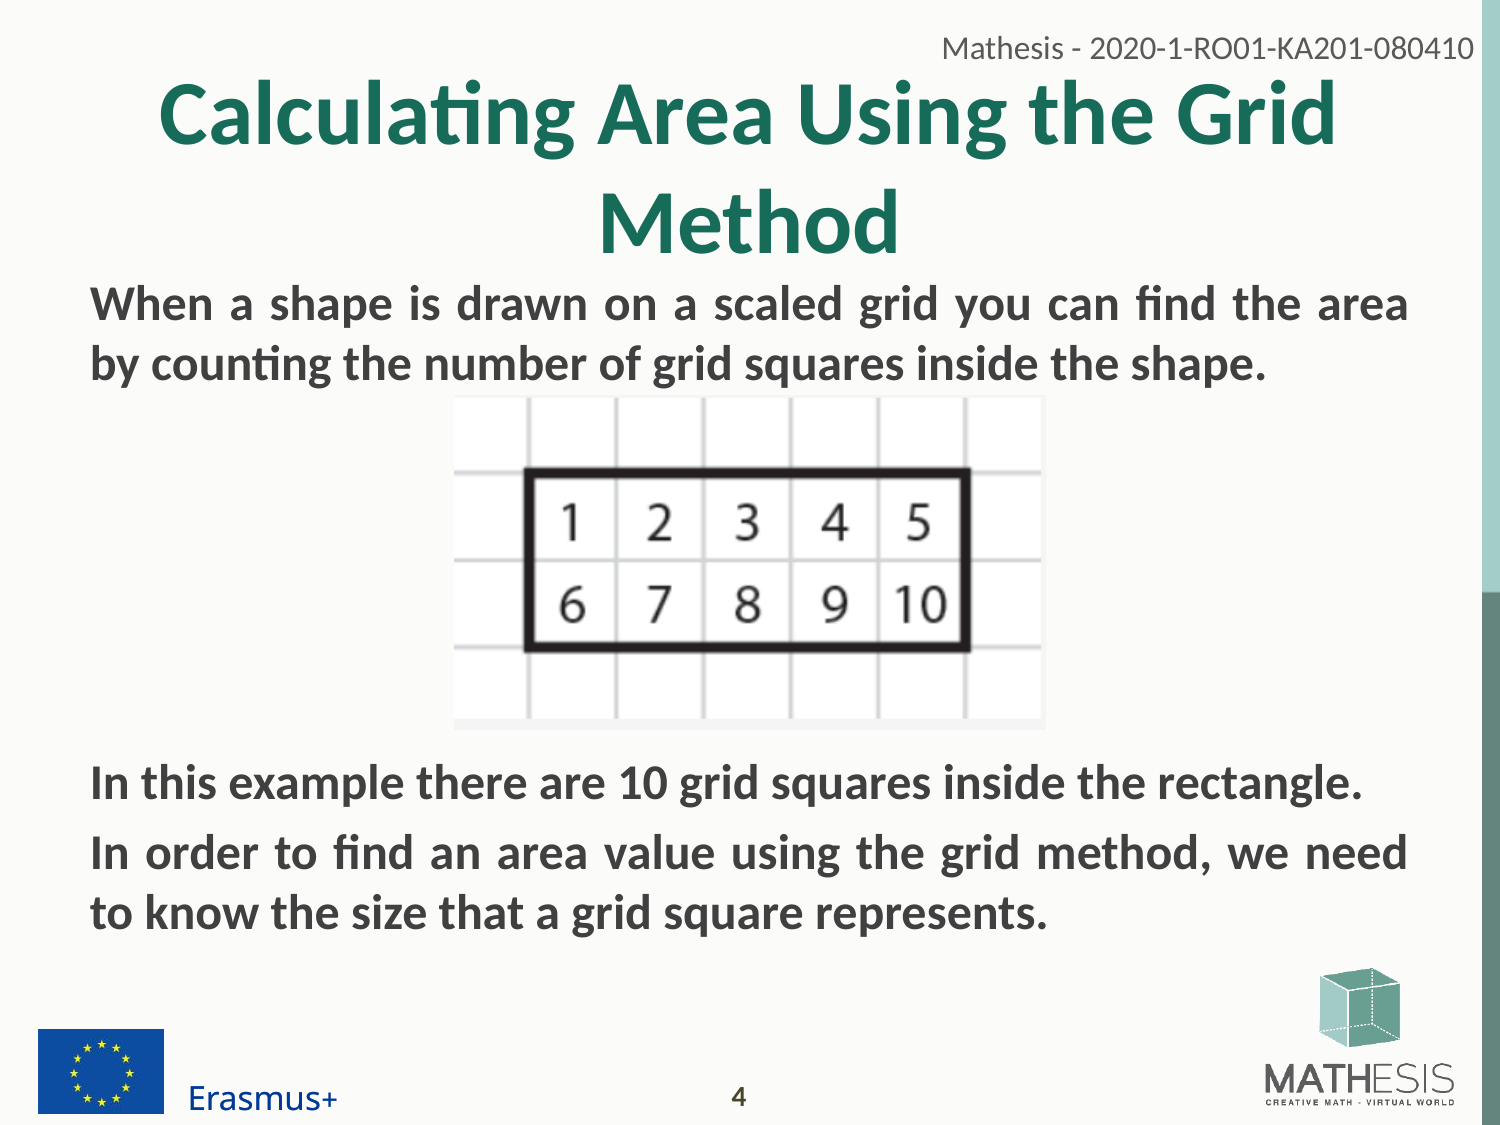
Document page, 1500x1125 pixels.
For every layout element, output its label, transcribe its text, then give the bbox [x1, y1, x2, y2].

picture [38, 1029, 164, 1114]
title Calculating Area Using the Grid Method [75, 45, 1425, 233]
picture [454, 394, 1046, 730]
list When a shape is drawn on a scaled grid you can find the area by counting the number of grid squares inside the shape. In this example there are 10 grid squares inside the rectangle. In order to find an area value using the grid method, we need to know the size that a grid square represents. [75, 262, 1425, 1005]
